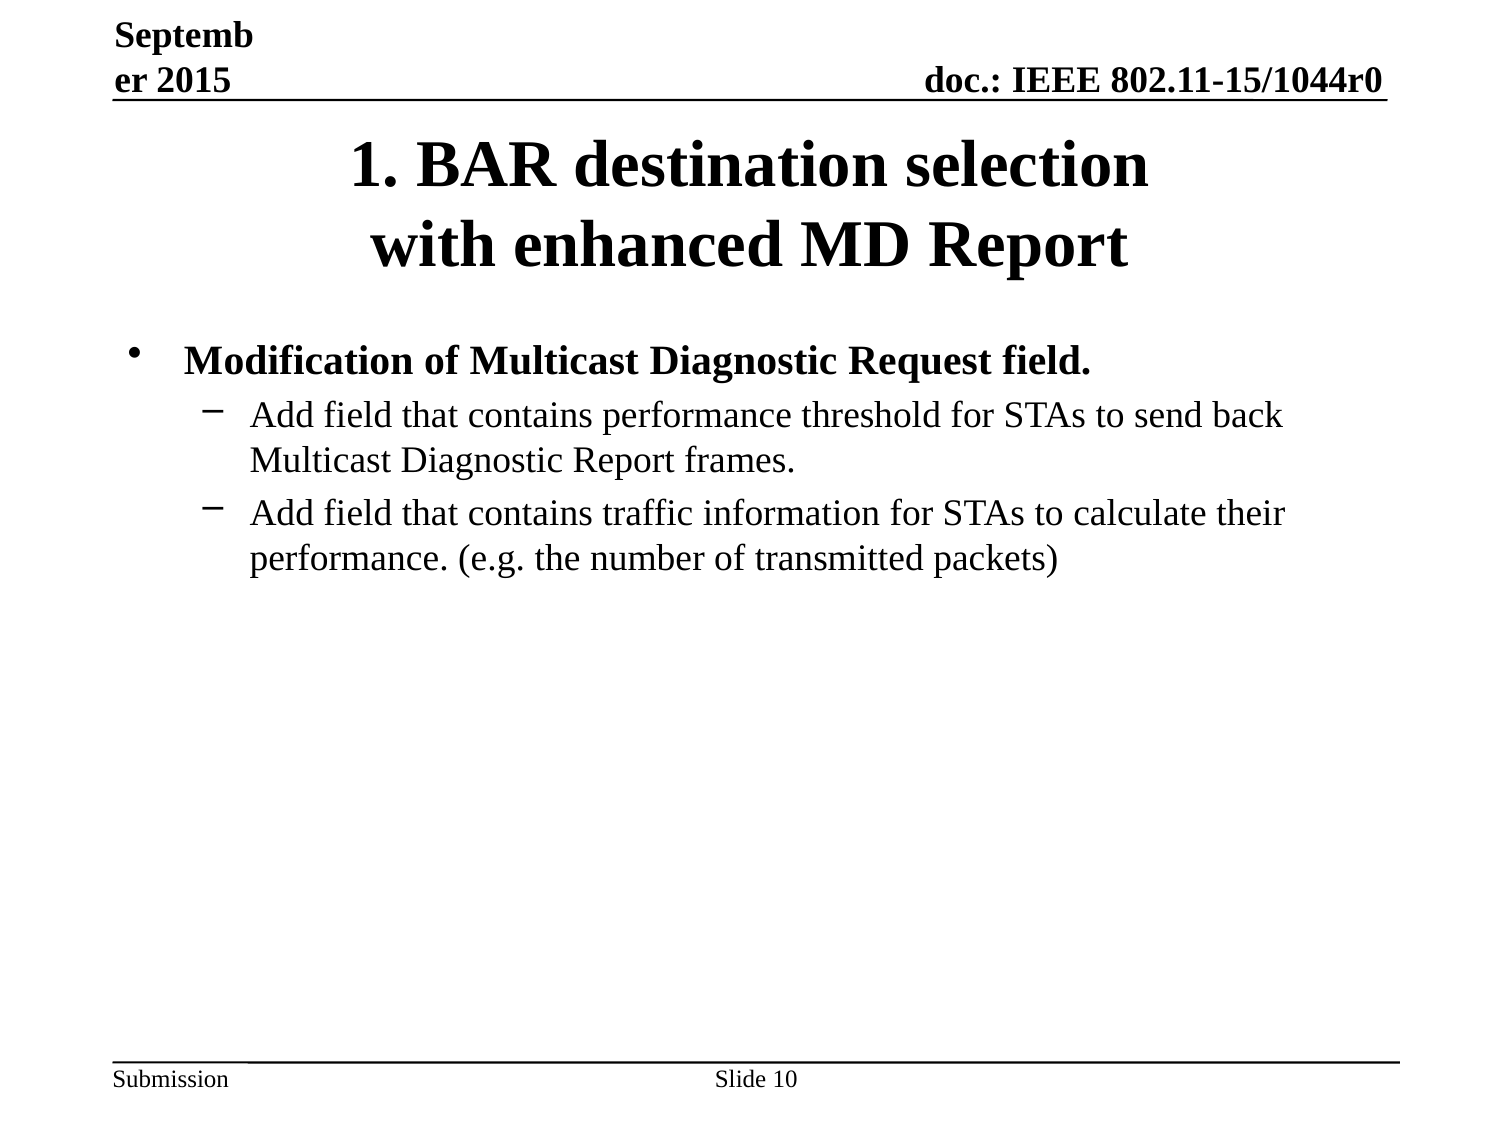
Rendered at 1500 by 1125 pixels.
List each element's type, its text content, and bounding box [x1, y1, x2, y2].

slide_number Slide 10 [712, 1061, 800, 1093]
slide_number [114, 54, 270, 101]
title 1. BAR destination selection with enhanced MD Report [112, 112, 1388, 288]
list Modification of Multicast Diagnostic Request field. Add field that contains performance threshold for STAs to send back Multicast Diagnostic Report frames. Add field that contains traffic information for STAs to calculate their performance. (e.g. the number of transmitted packets) [112, 324, 1388, 1001]
